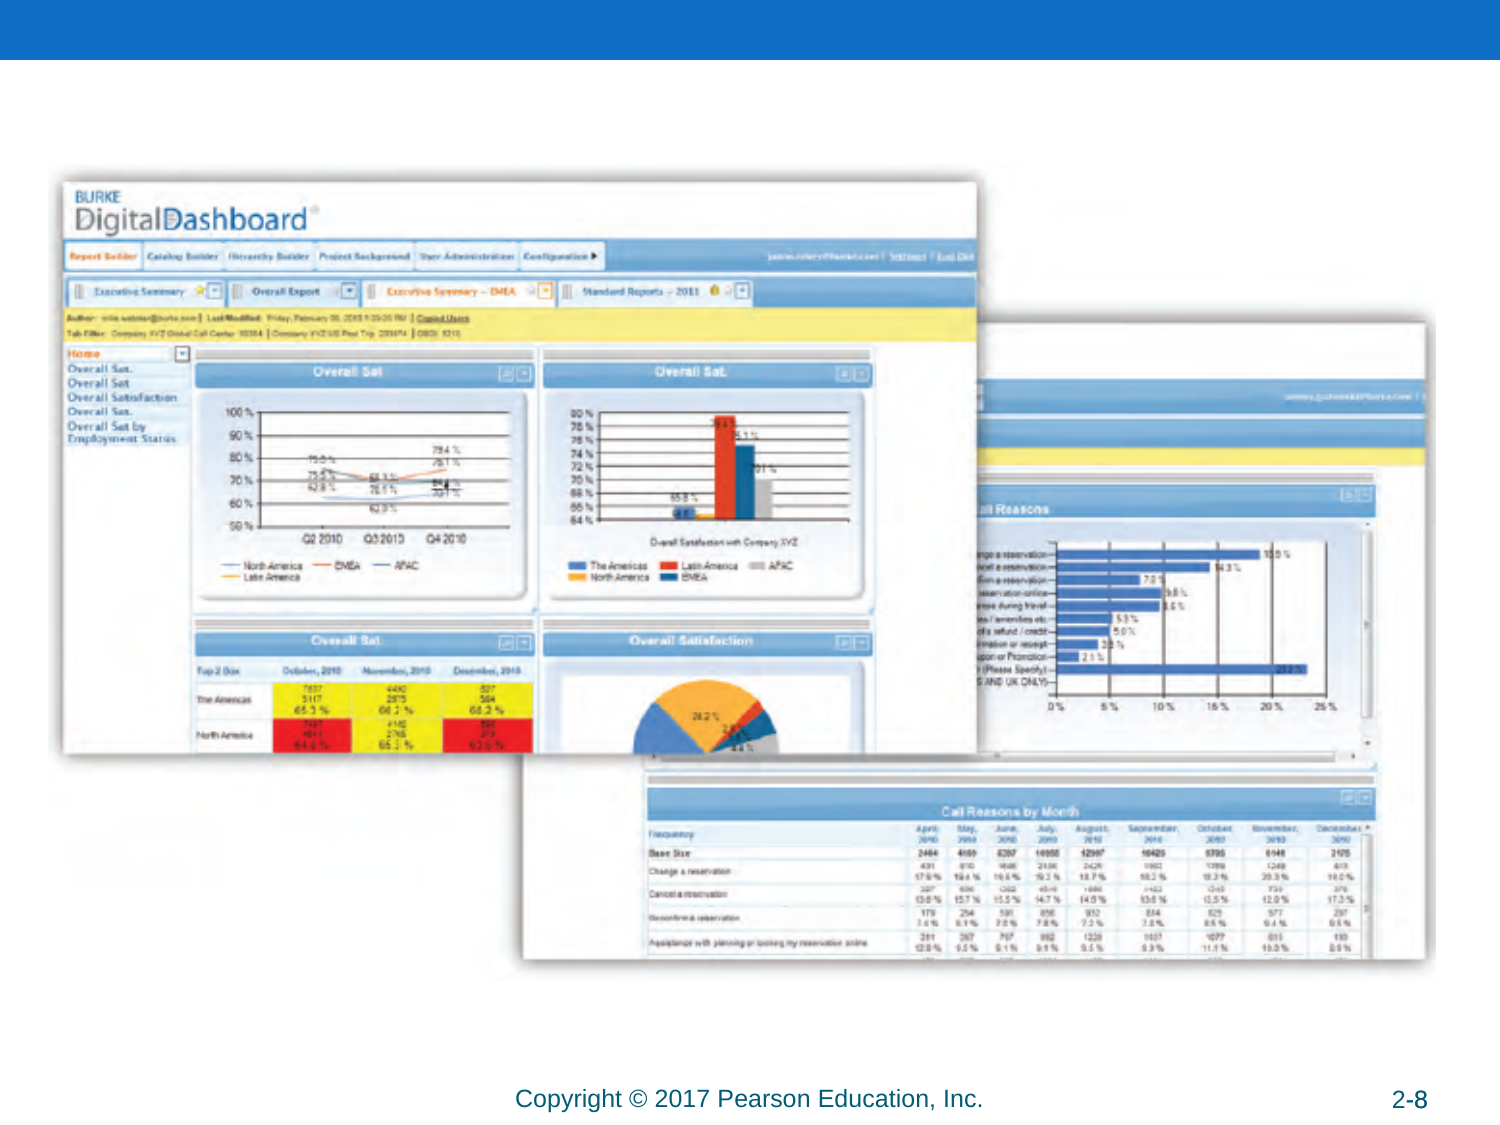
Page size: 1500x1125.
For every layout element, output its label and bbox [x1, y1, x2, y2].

picture [48, 161, 1436, 981]
picture [641, 1100, 647, 1107]
